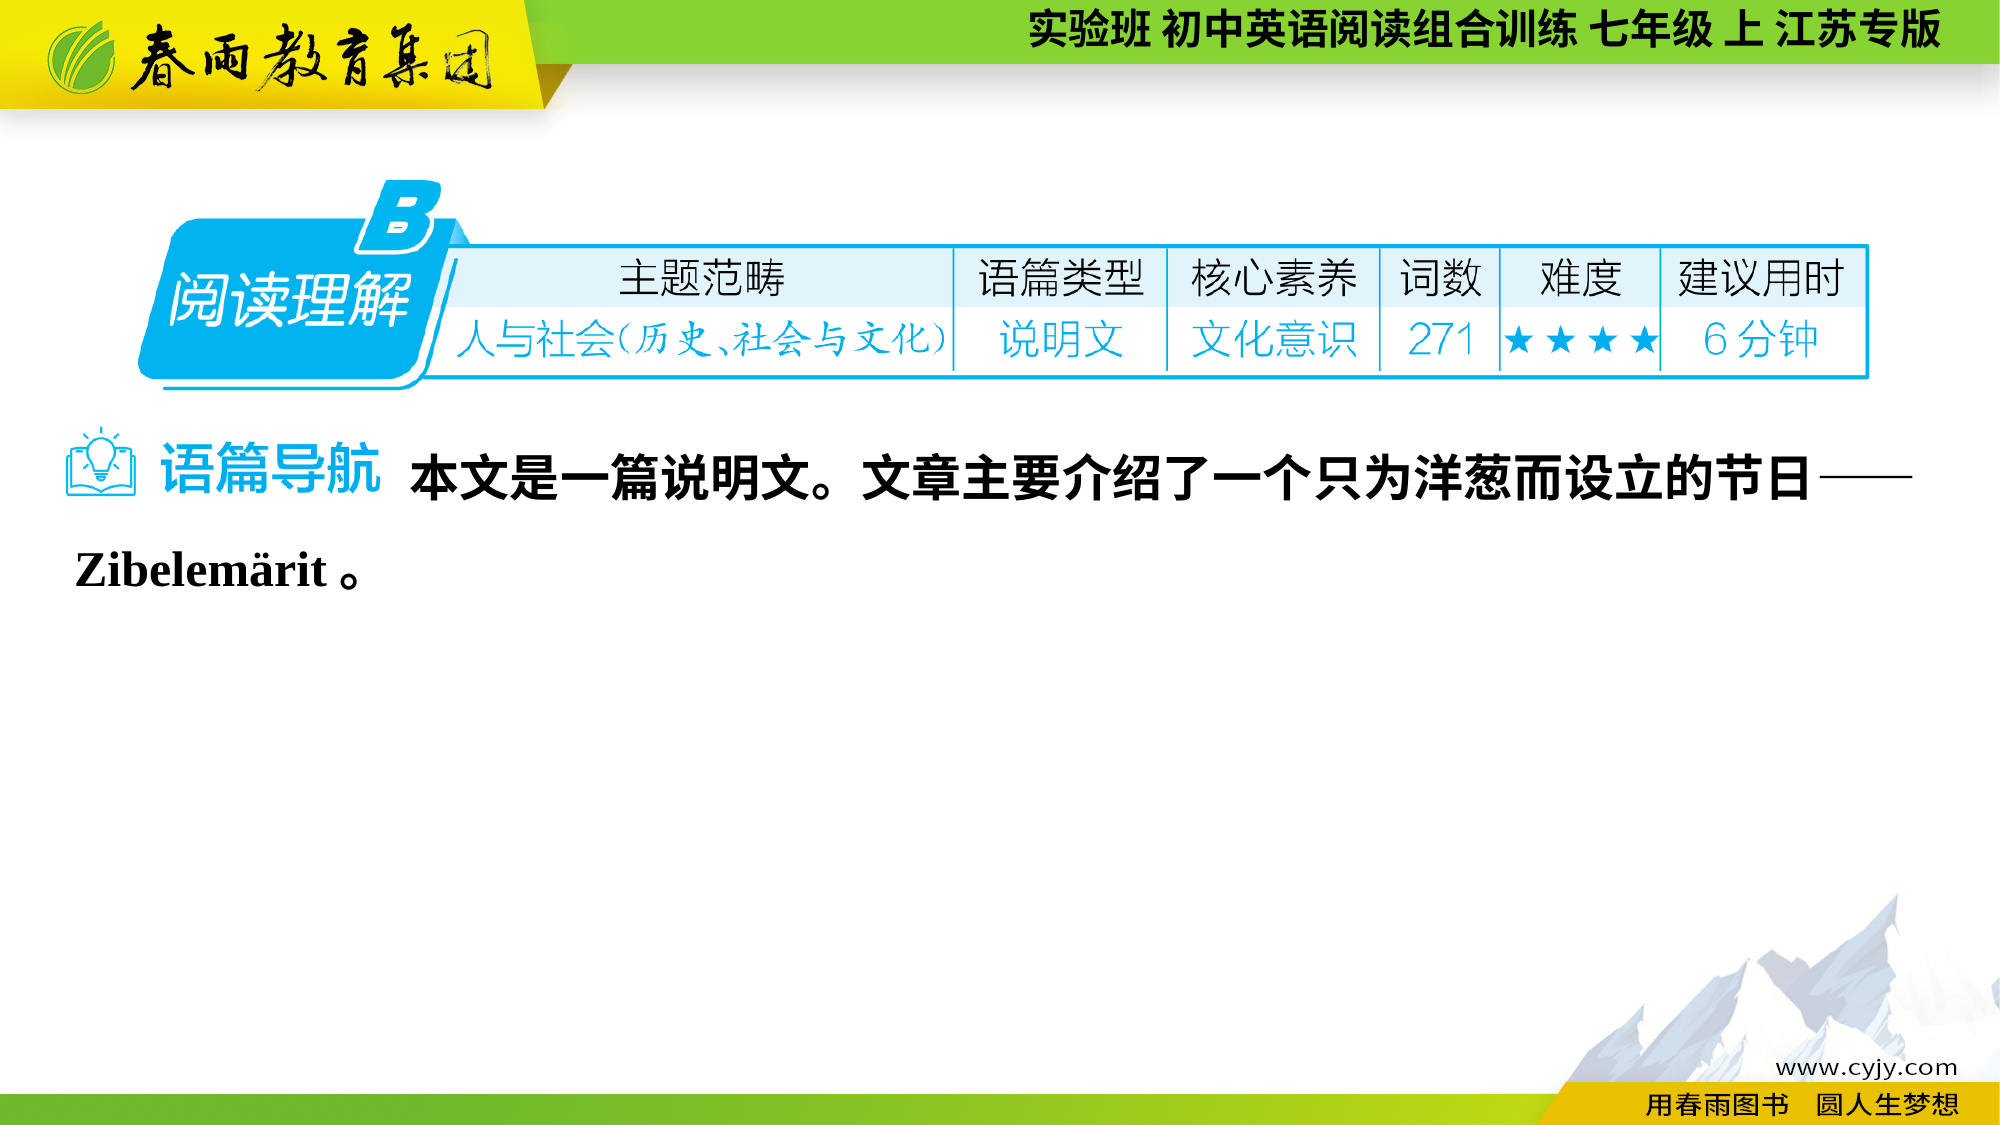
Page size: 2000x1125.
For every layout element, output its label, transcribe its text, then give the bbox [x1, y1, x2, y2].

list 本文是一篇说明文。文章主要介绍了一个只为洋葱而设立的节日——Zibelemärit。 [59, 409, 1944, 595]
picture [0, 0, 2000, 1125]
